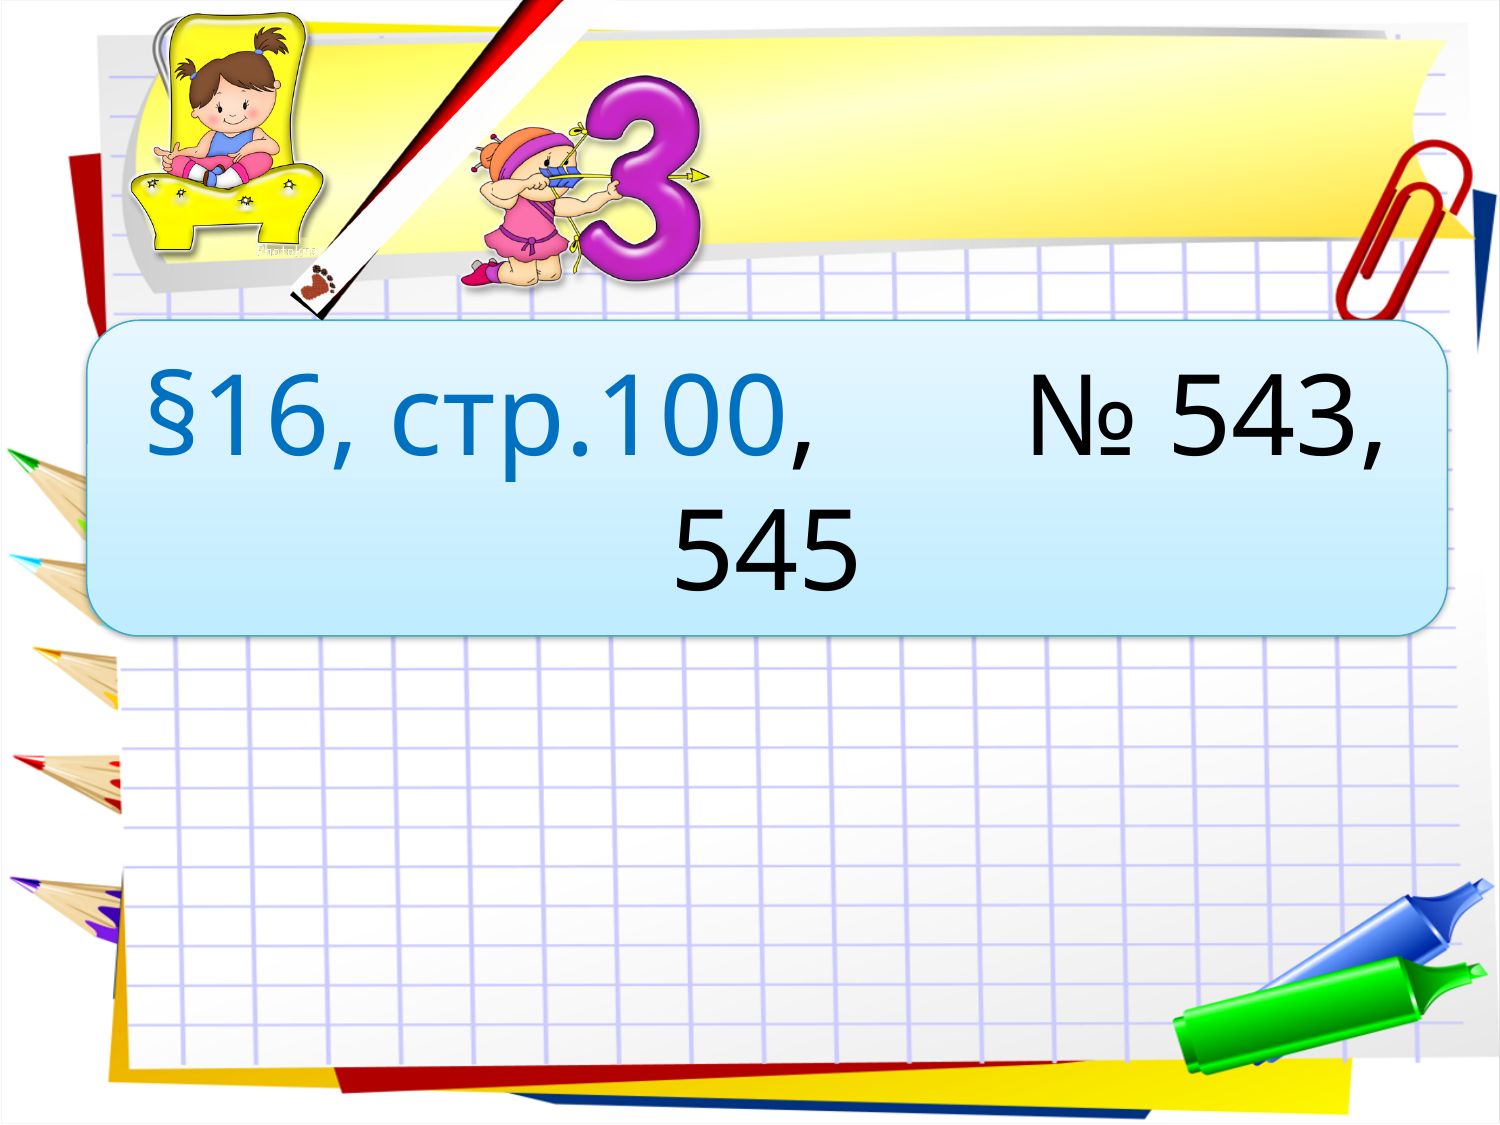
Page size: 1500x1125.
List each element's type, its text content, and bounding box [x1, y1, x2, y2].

picture [0, 0, 1500, 1125]
text_box §16, стр.100, № 543, 545 [85, 319, 1449, 637]
